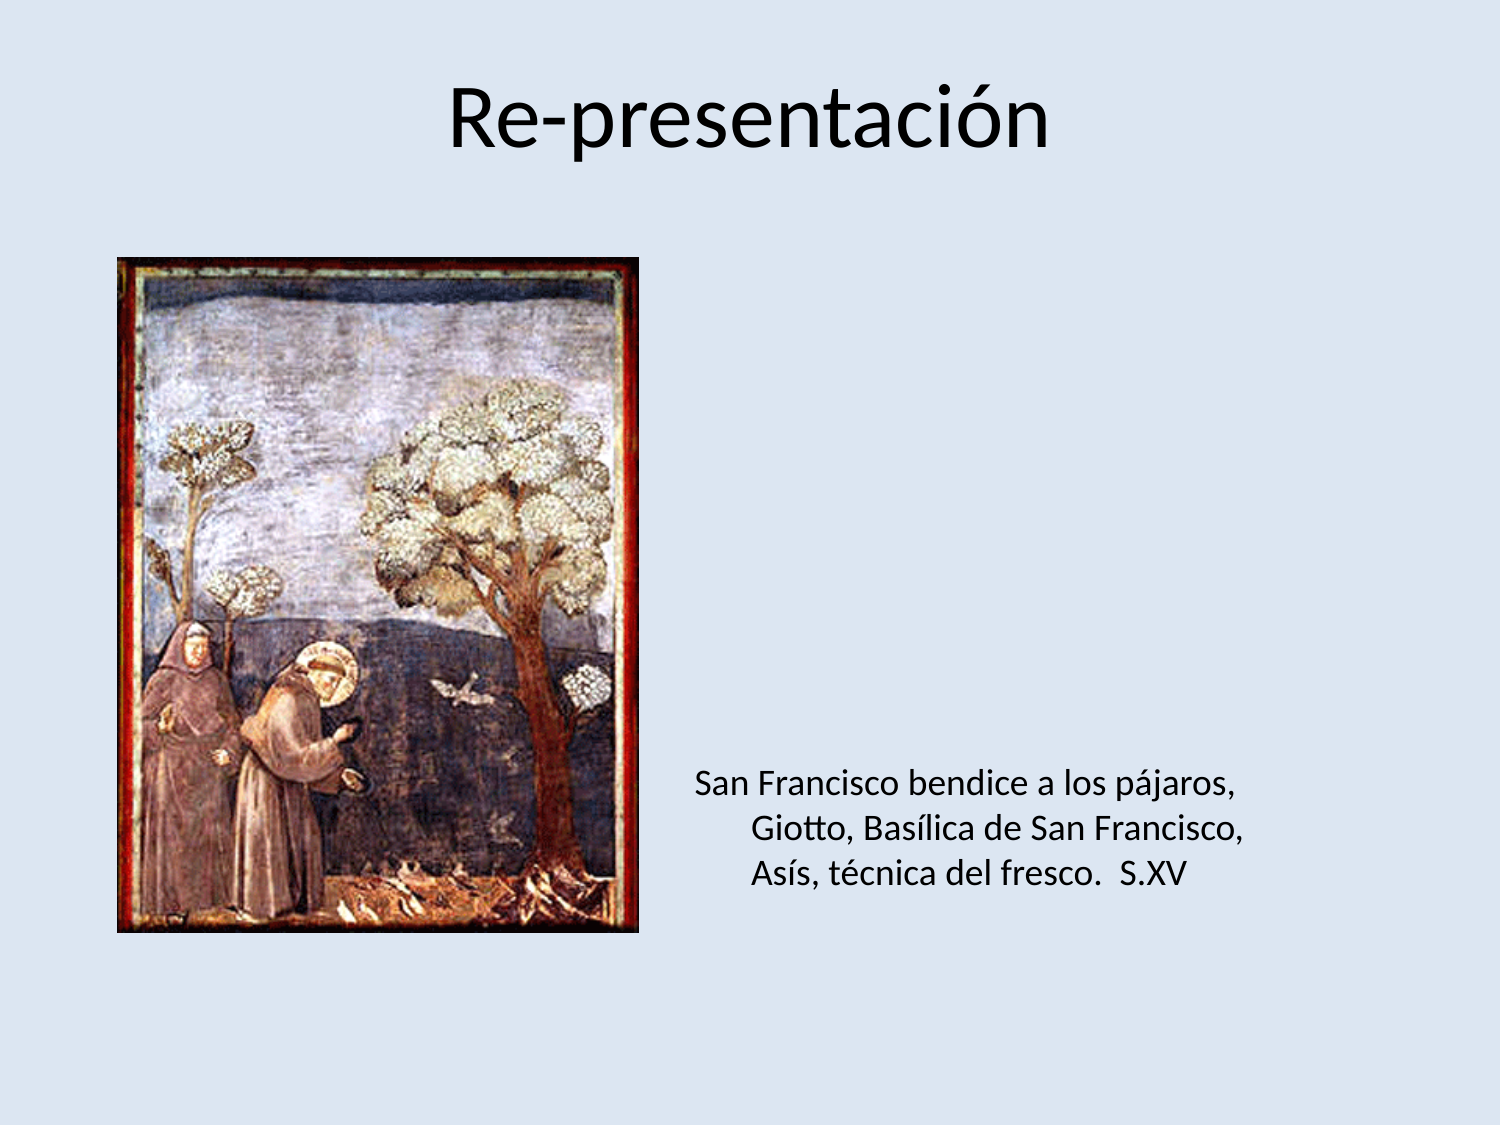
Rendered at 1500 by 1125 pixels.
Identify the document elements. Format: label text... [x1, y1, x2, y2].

list San Francisco bendice a los pájaros, Giotto, Basílica de San Francisco, Asís, técnica del fresco. S.XV [679, 750, 1285, 914]
picture [116, 257, 640, 933]
title Re-presentación [75, 45, 1425, 176]
